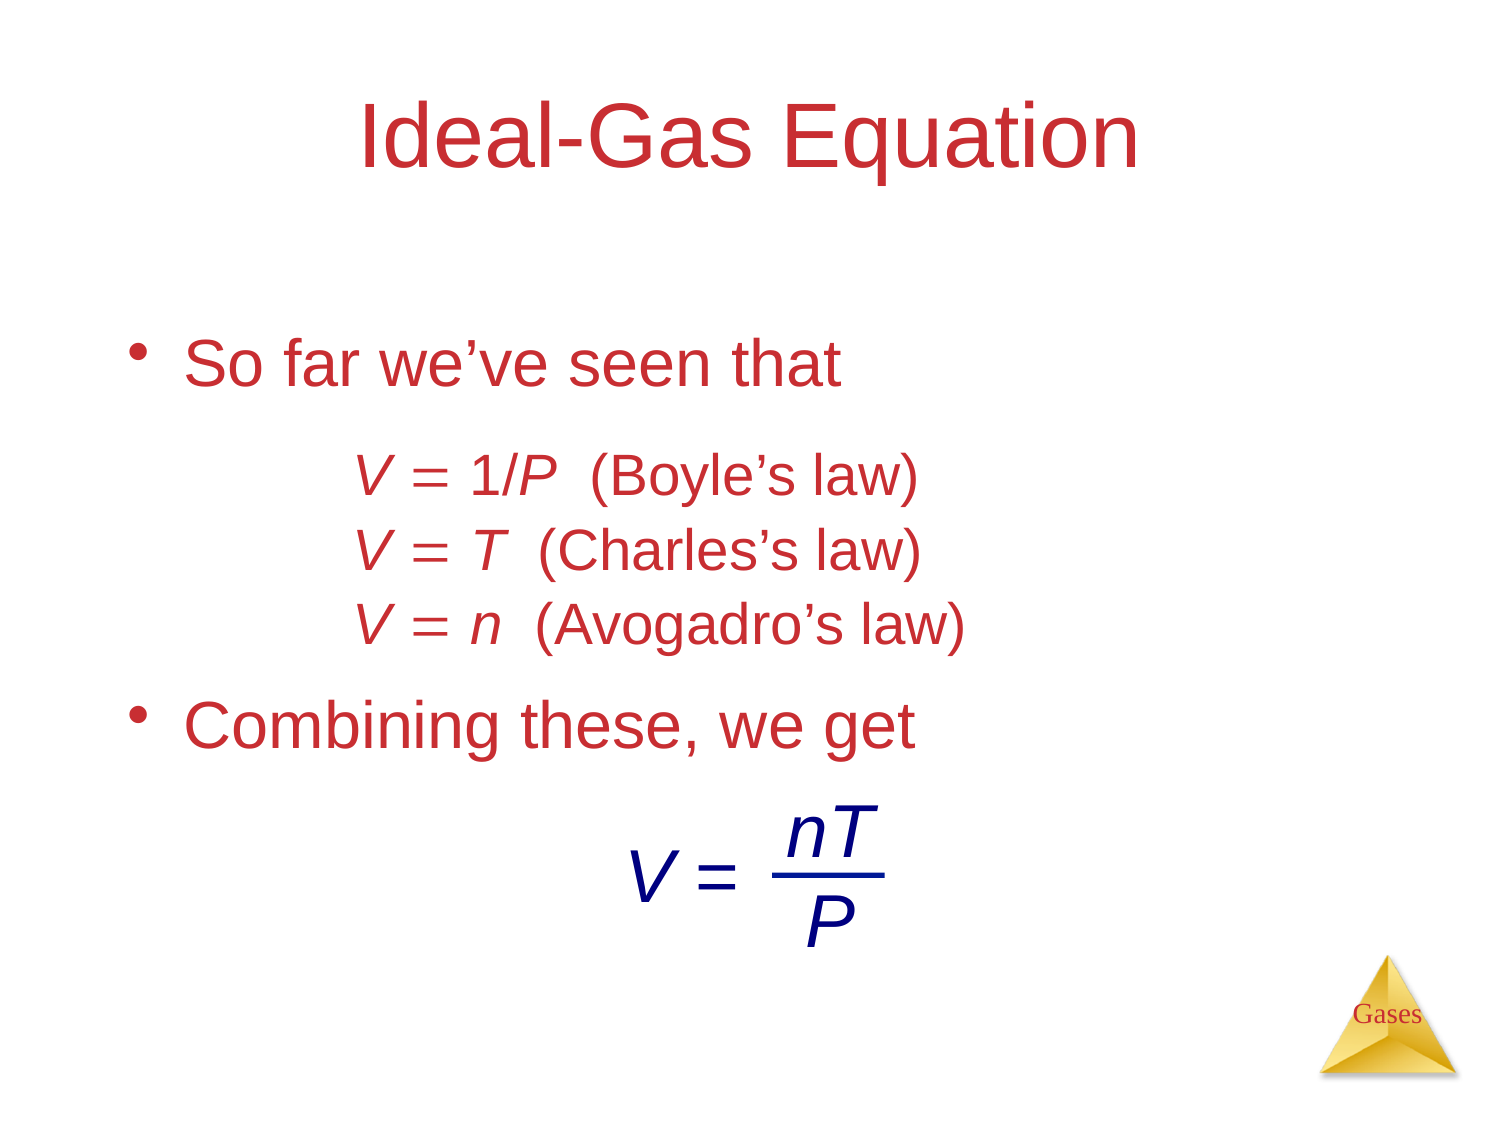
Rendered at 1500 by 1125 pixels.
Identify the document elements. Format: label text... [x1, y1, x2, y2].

list V = 1/P (Boyle’s law) V = T (Charles’s law) V = n (Avogadro’s law) [112, 437, 1388, 688]
title Ideal-Gas Equation [112, 37, 1388, 226]
picture [1275, 899, 1500, 1125]
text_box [112, 674, 976, 971]
text_box So far we’ve seen that [112, 312, 888, 413]
